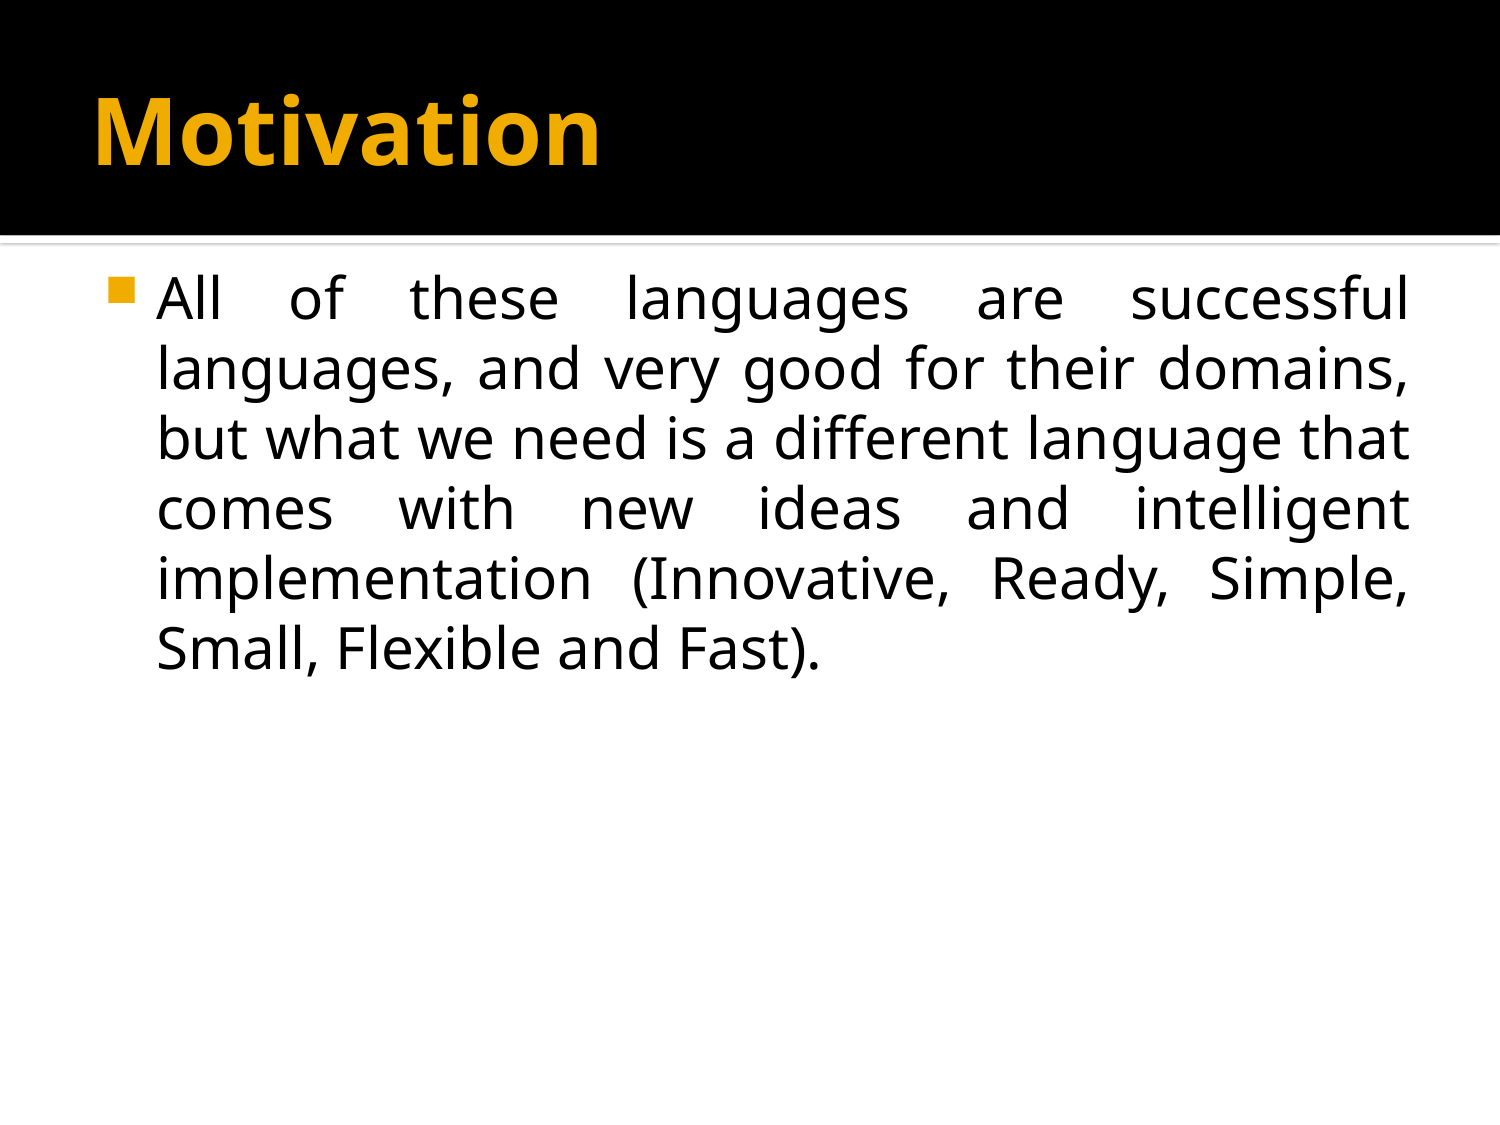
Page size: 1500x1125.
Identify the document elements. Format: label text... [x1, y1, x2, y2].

title Motivation [75, 25, 1425, 231]
list All of these languages are successful languages, and very good for their domains, but what we need is a different language that comes with new ideas and intelligent implementation (Innovative, Ready, Simple, Small, Flexible and Fast). [75, 246, 1425, 1088]
